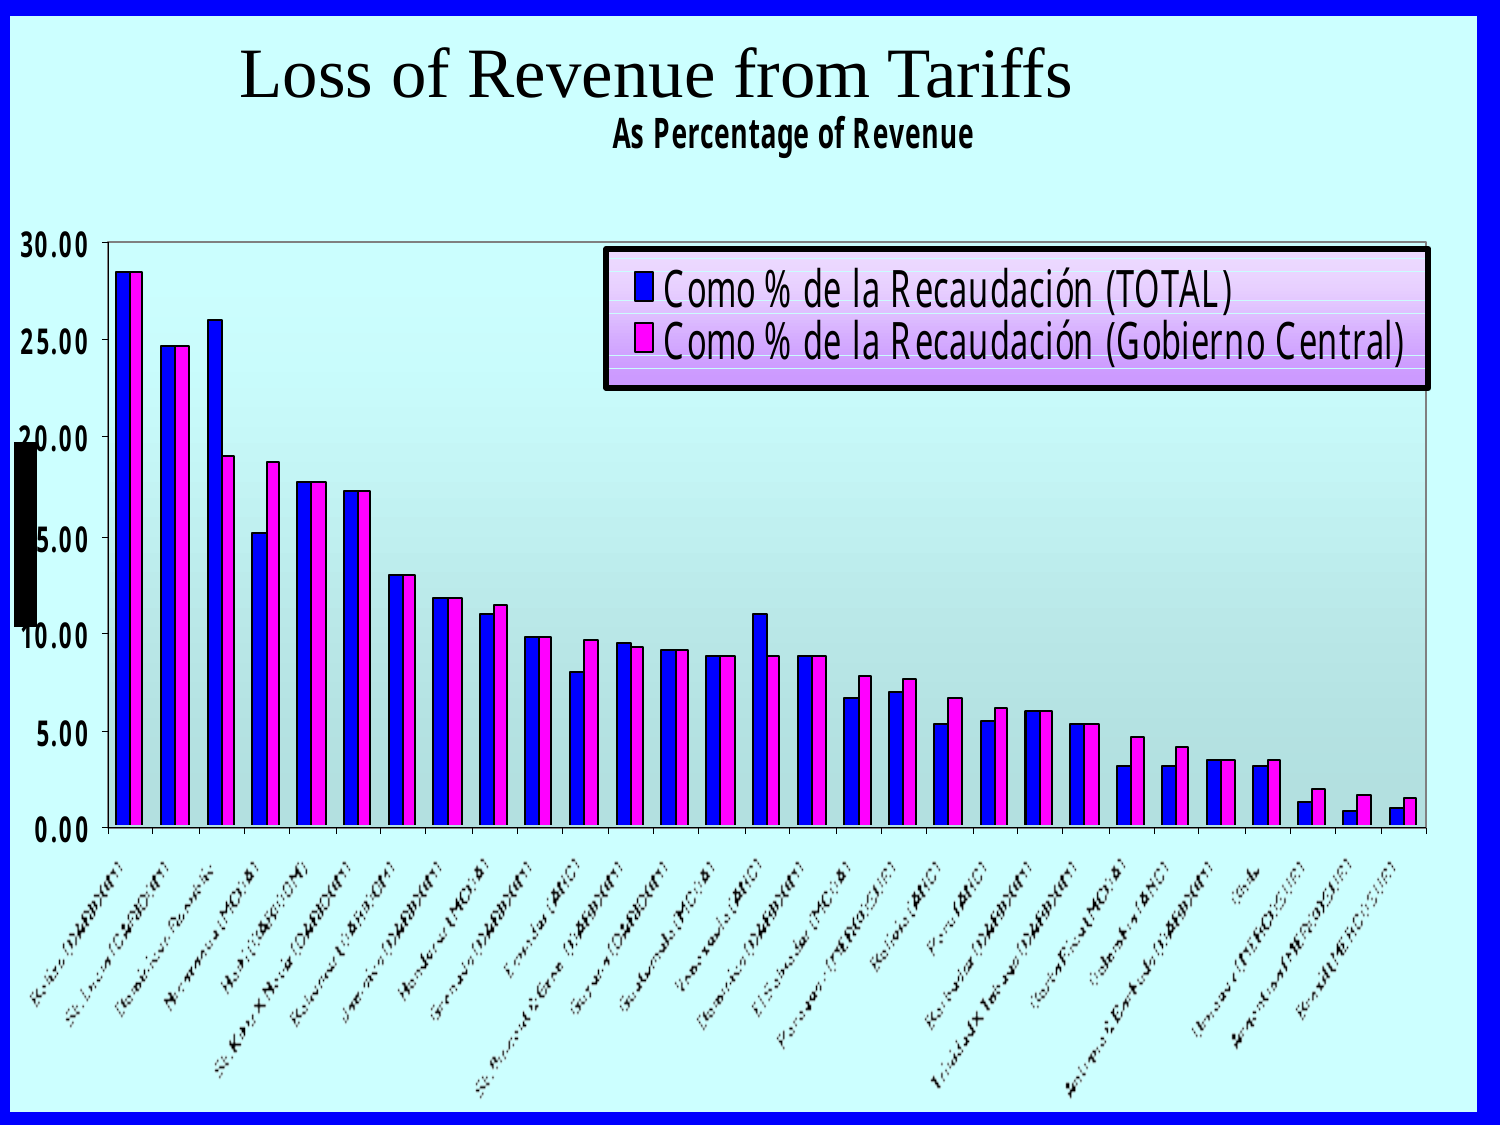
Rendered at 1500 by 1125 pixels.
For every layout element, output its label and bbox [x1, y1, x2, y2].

text_box [0, 0, 1488, 1125]
